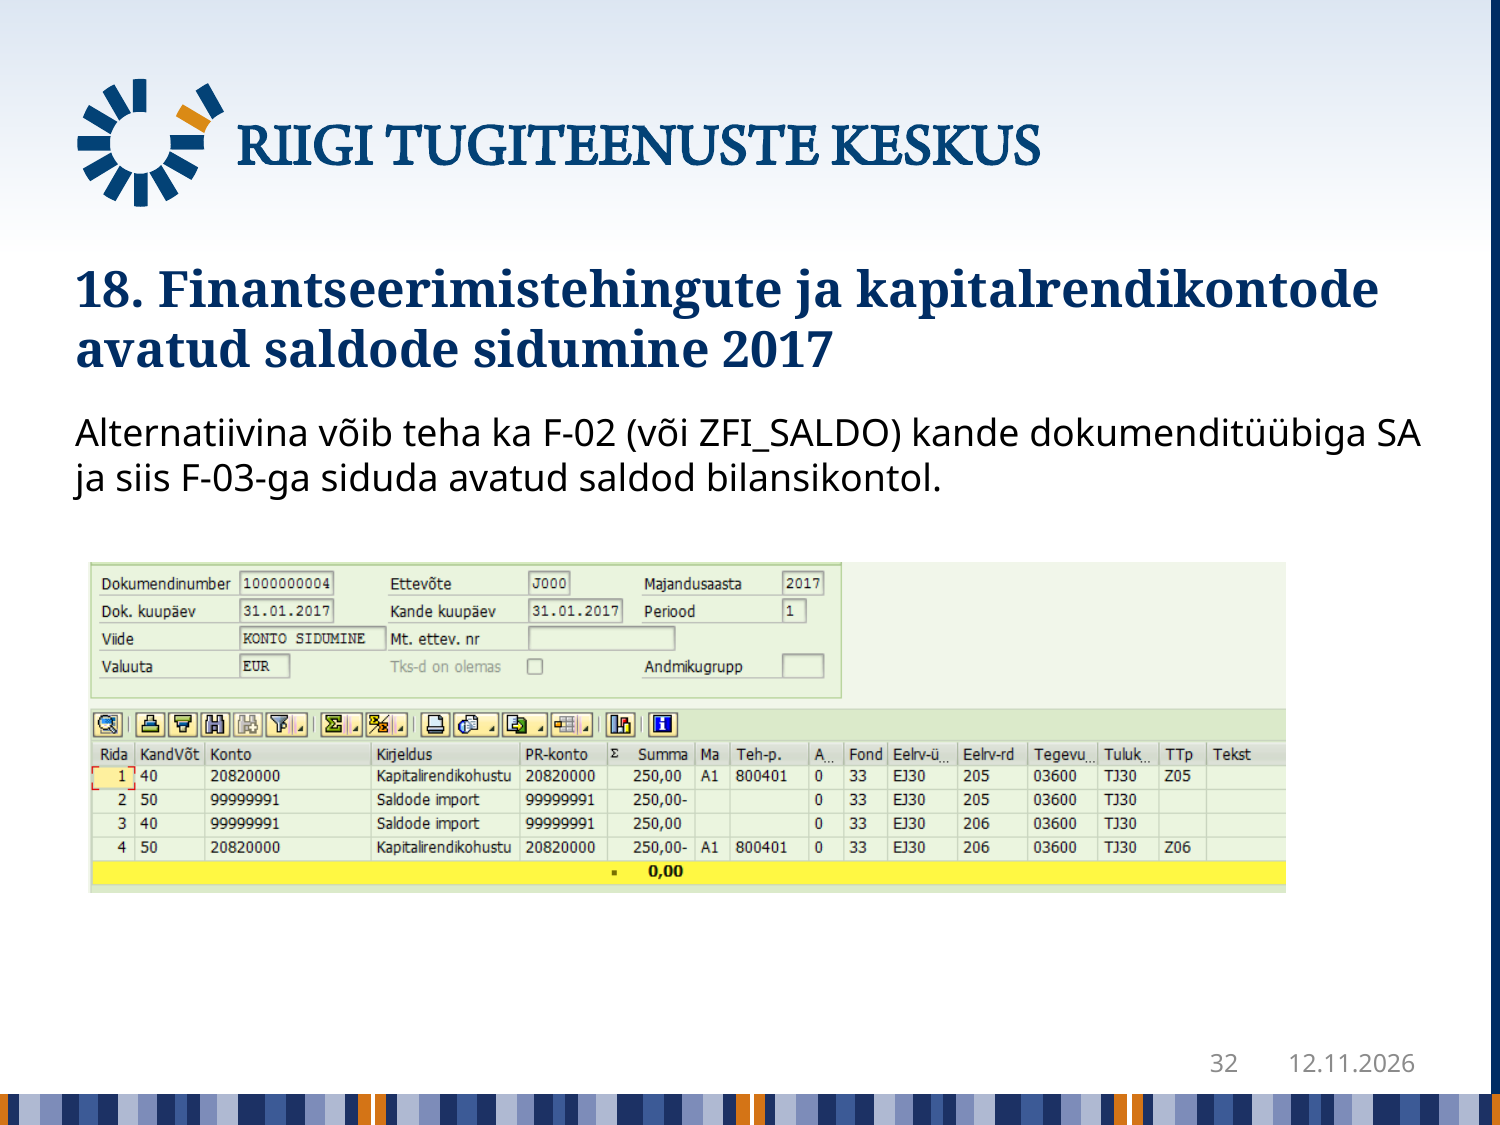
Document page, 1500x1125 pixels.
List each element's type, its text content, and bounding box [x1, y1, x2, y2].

picture [88, 562, 1286, 893]
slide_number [1269, 1035, 1431, 1095]
title 18. Finantseerimistehingute ja kapitalrendikontode avatud saldode sidumine 2017 [75, 257, 1425, 386]
list Alternatiivina võib teha ka F-02 (või ZFI_SALDO) kande dokumenditüübiga SA ja siis F-03-ga siduda avatud saldod bilansikontol. [75, 408, 1425, 1012]
slide_number 32 [1139, 1035, 1254, 1095]
